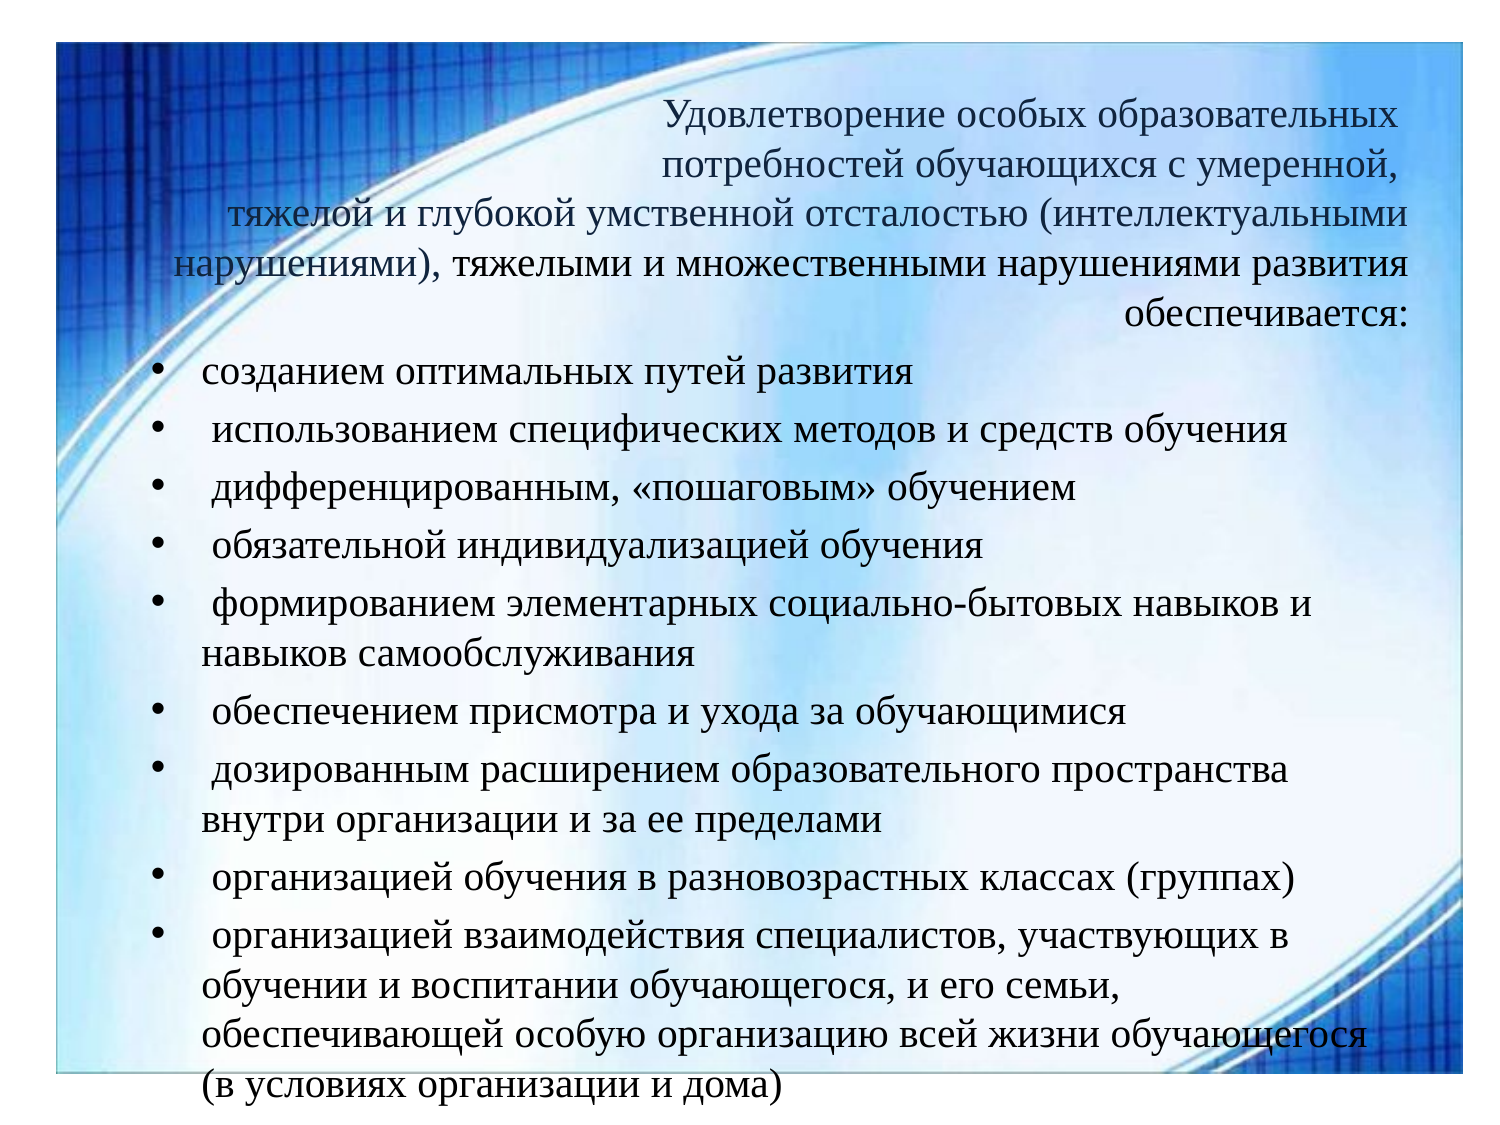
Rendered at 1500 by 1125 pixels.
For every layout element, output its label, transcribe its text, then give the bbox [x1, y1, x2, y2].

picture [56, 42, 1463, 1074]
list Удовлетворение особых образовательных потребностей обучающихся с умеренной, тяжелой и глубокой умственной отсталостью (интеллектуальными нарушениями), тяжелыми и множественными нарушениями развития обеспечивается: созданием оптимальных путей развития использованием специфических методов и средств обучения дифференцированным, «пошаговым» обучением обязательной индивидуализацией обучения формированием элементарных социально-бытовых навыков и навыков самообслуживания обеспечением присмотра и ухода за обучающимися дозированным расширением образовательного пространства внутри организации и за ее пределами организацией обучения в разновозрастных классах (группах) организацией взаимодействия специалистов, участвующих в обучении и воспитании обучающегося, и его семьи, обеспечивающей особую организацию всей жизни обучающегося (в условиях организации и дома) [135, 1081, 1425, 1125]
